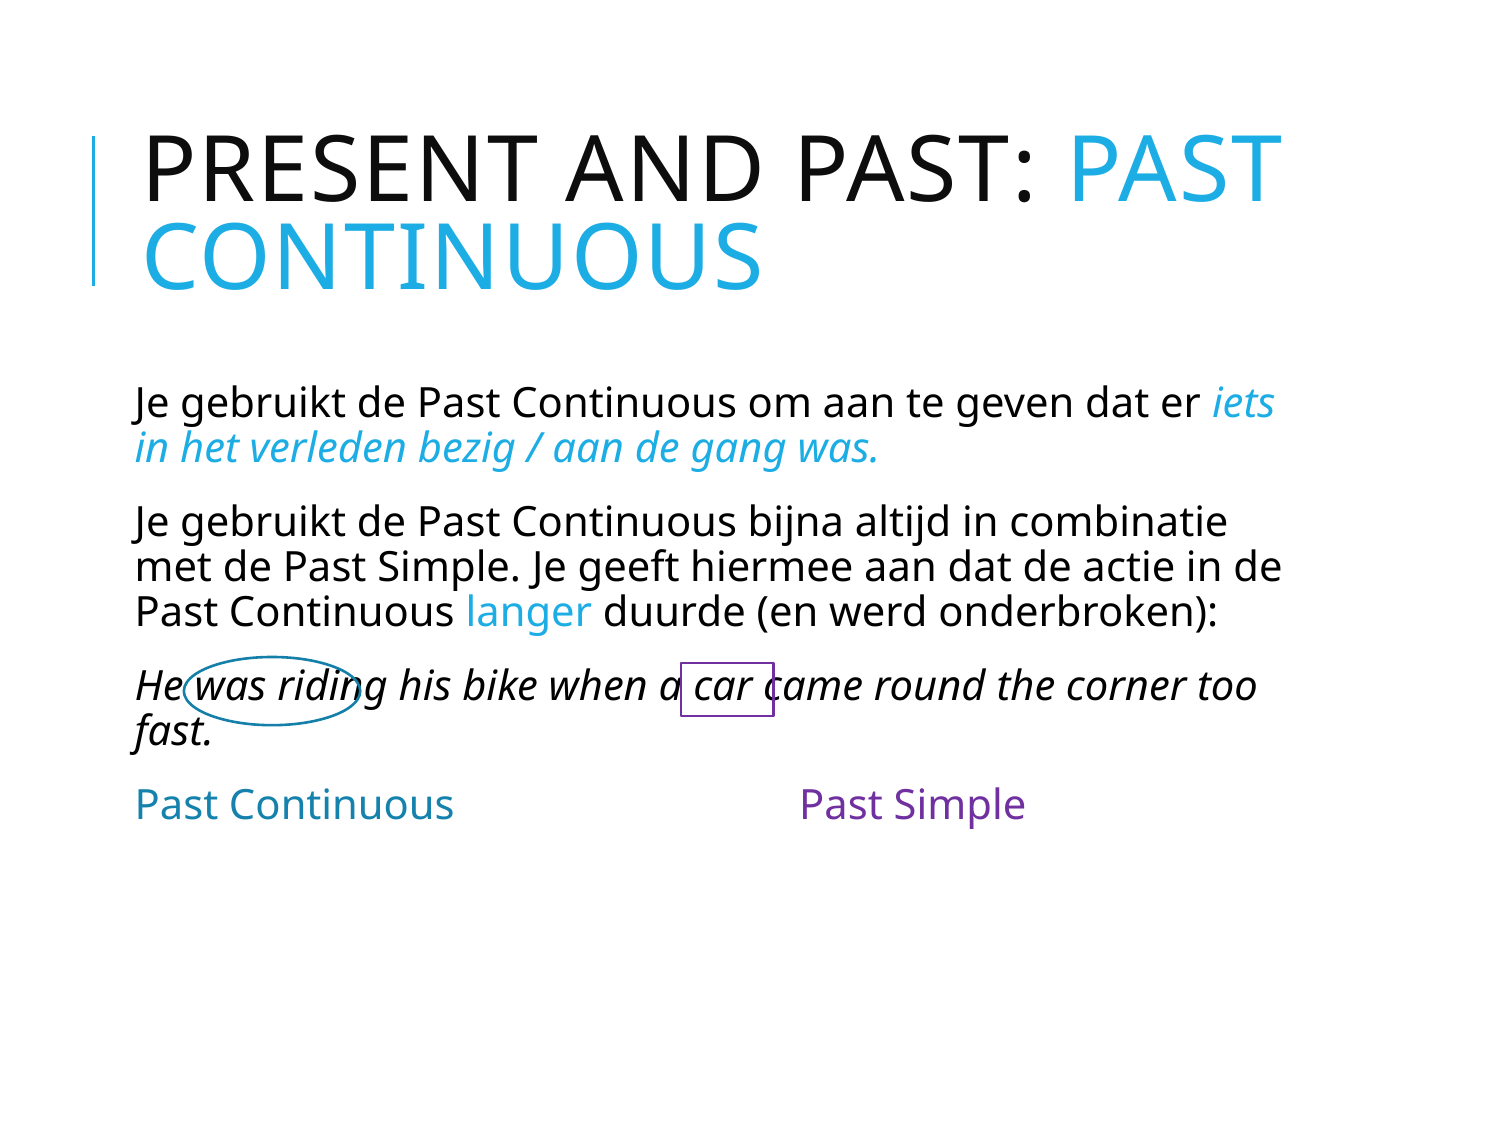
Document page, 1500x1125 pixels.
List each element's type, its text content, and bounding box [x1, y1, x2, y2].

text_box [680, 662, 775, 717]
text_box [182, 655, 362, 727]
title PRESENT AND PAST: PAST CONTINUOUS [126, 96, 1322, 342]
text_box Je gebruikt de Past Continuous om aan te geven dat er iets in het verleden bezig / aan de gang was. Je gebruikt de Past Continuous bijna altijd in combinatie met de Past Simple. Je geeft hiermee aan dat de actie in de Past Continuous langer duurde (en werd onderbroken): He was riding his bike when a car came round the corner too fast. Past Continuous Past Simple [112, 373, 1322, 1034]
